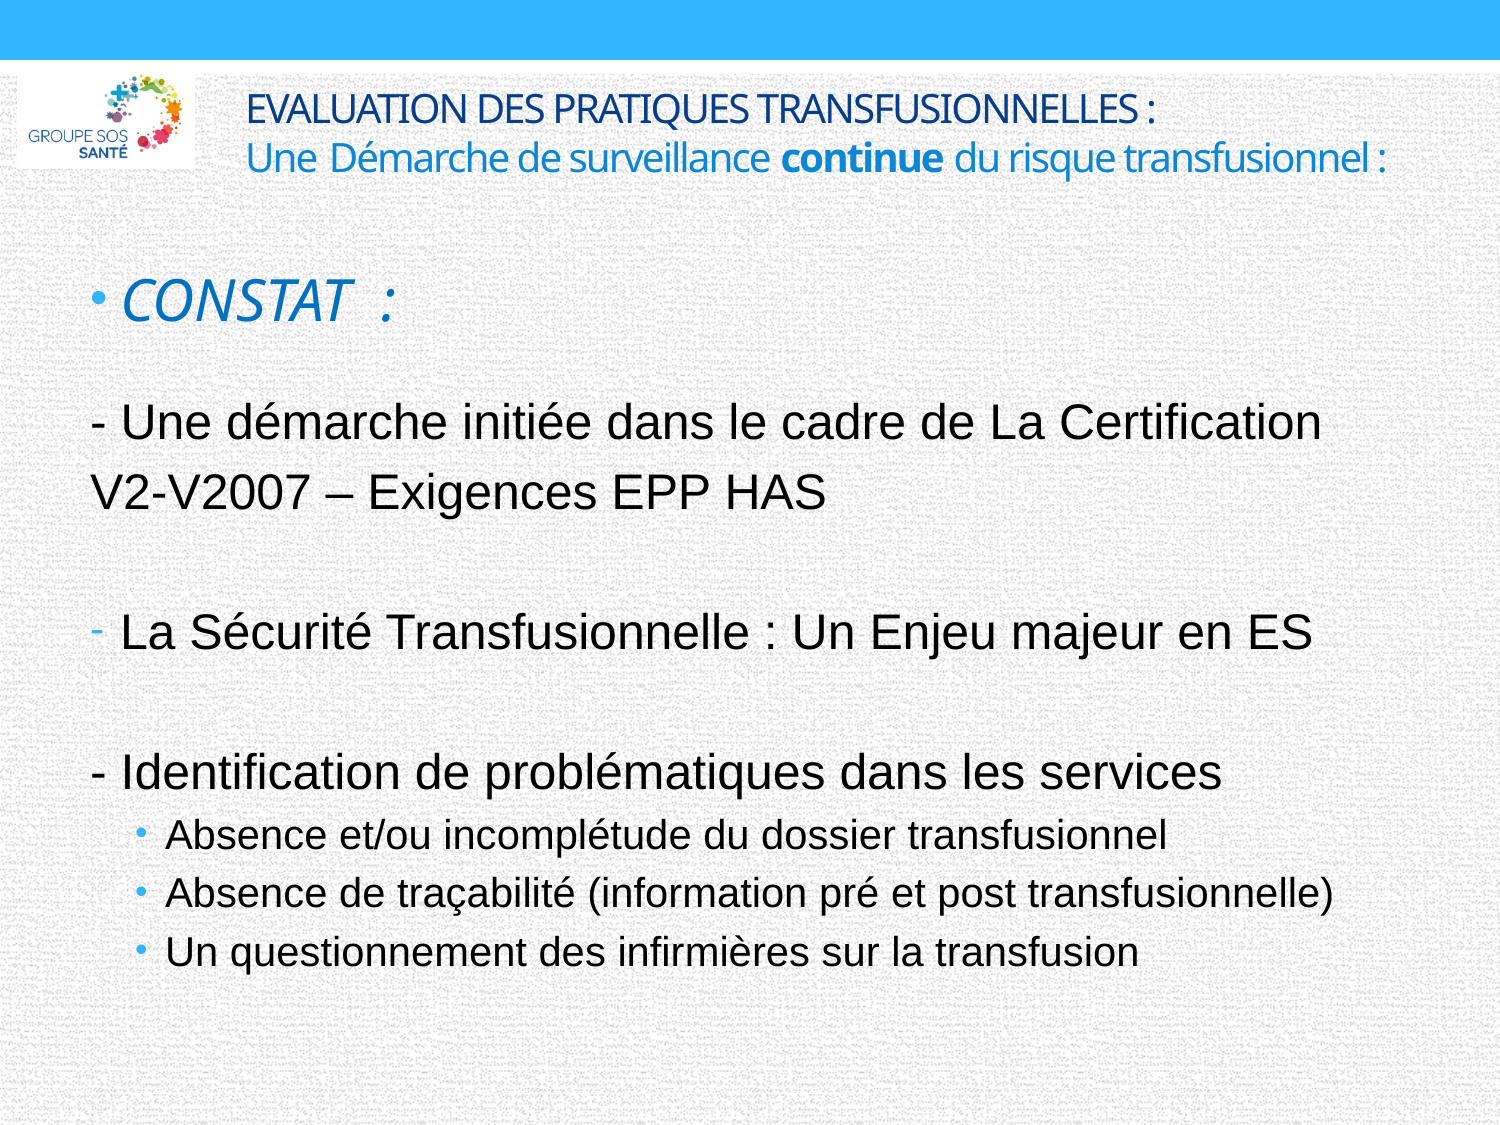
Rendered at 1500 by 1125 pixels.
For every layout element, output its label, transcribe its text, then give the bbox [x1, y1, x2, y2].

list CONSTAT : - Une démarche initiée dans le cadre de La Certification V2-V2007 – Exigences EPP HAS La Sécurité Transfusionnelle : Un Enjeu majeur en ES - Identification de problématiques dans les services Absence et/ou incomplétude du dossier transfusionnel Absence de traçabilité (information pré et post transfusionnelle) Un questionnement des infirmières sur la transfusion [75, 255, 1425, 1063]
title EVALUATION DES PRATIQUES TRANSFUSIONNELLES : Une Démarche de surveillance continue du risque transfusionnel : [230, 68, 1424, 244]
picture [17, 63, 195, 170]
